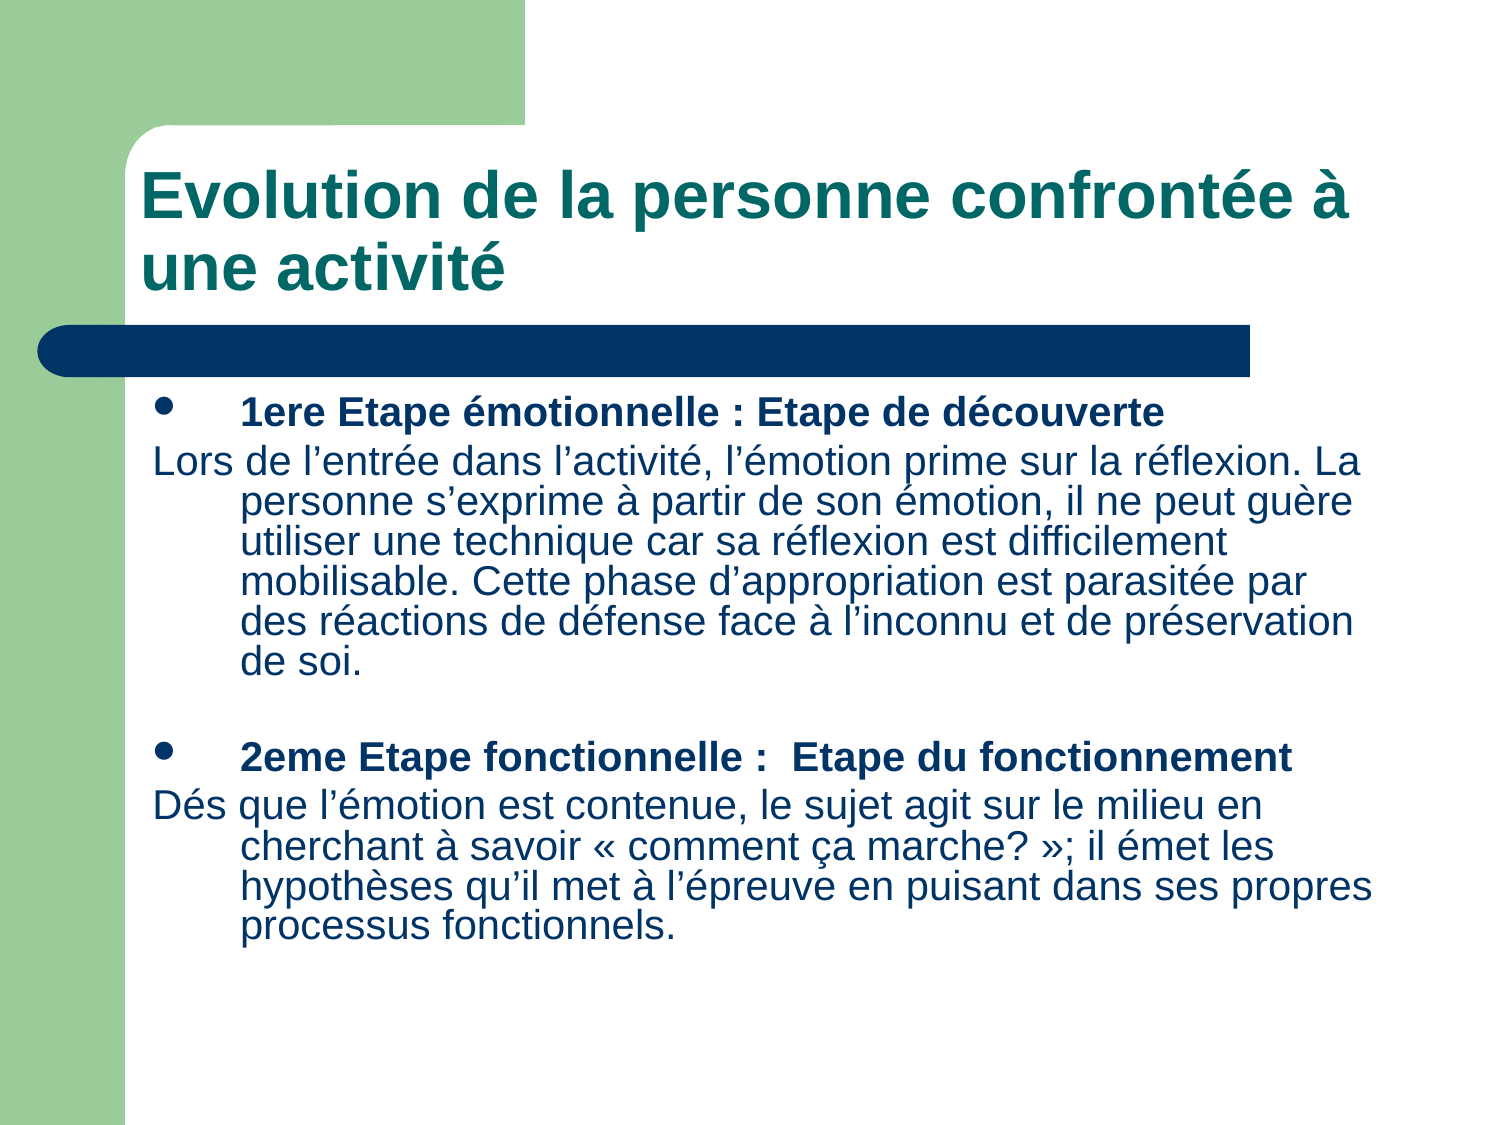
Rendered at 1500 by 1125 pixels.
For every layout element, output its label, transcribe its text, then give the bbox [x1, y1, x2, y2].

title Evolution de la personne confrontée à une activité [125, 125, 1425, 313]
list 1ere Etape émotionnelle : Etape de découverte Lors de l’entrée dans l’activité, l’émotion prime sur la réflexion. La personne s’exprime à partir de son émotion, il ne peut guère utiliser une technique car sa réflexion est difficilement mobilisable. Cette phase d’appropriation est parasitée par des réactions de défense face à l’inconnu et de préservation de soi. 2eme Etape fonctionnelle : Etape du fonctionnement Dés que l’émotion est contenue, le sujet agit sur le milieu en cherchant à savoir « comment ça marche? »; il émet les hypothèses qu’il met à l’épreuve en puisant dans ses propres processus fonctionnels. [137, 387, 1400, 999]
